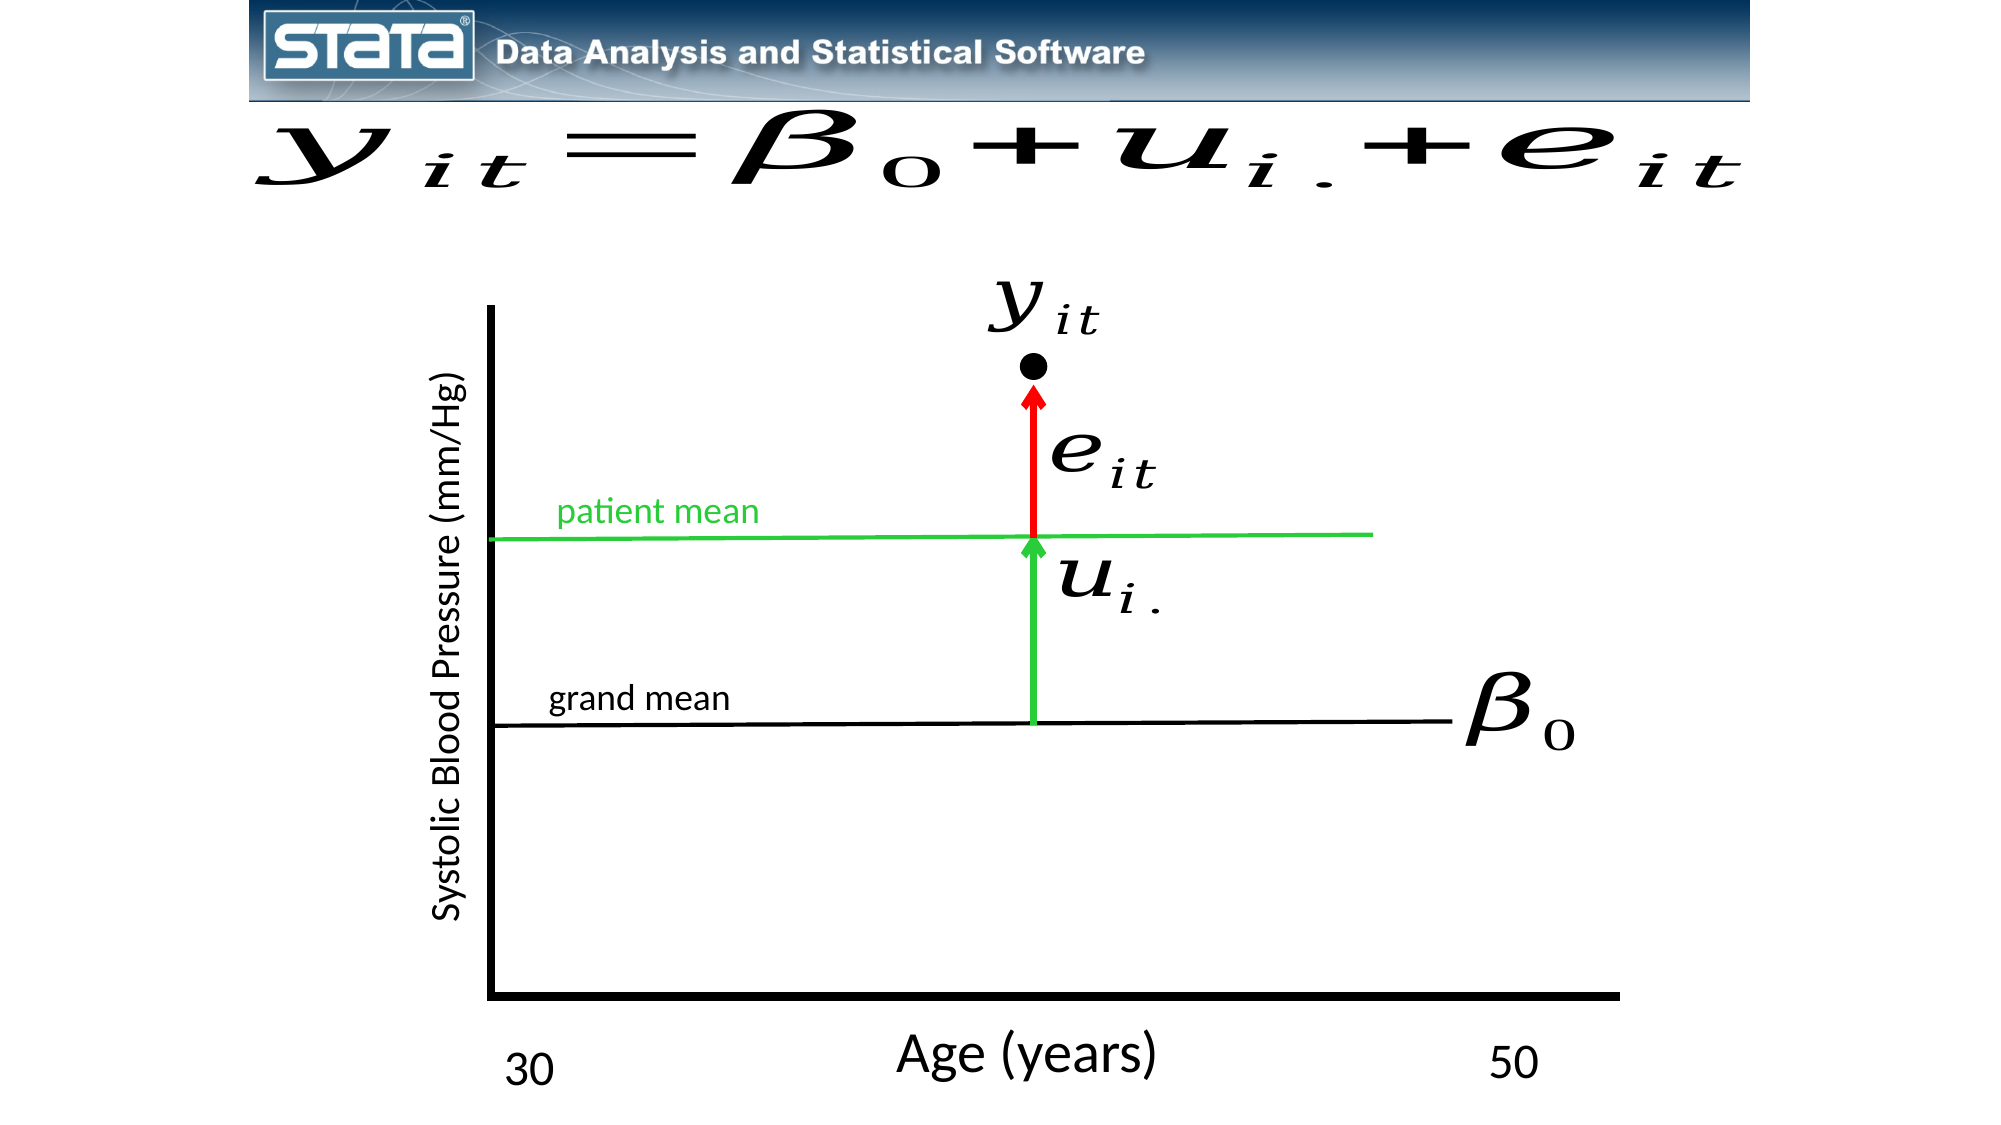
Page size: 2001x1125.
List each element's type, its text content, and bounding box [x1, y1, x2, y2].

text_box Systolic Blood Pressure (mm/Hg) [410, 355, 475, 938]
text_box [490, 534, 1371, 540]
text_box Age (years) [881, 1007, 1175, 1092]
text_box [1020, 354, 1047, 379]
text_box 50 [1473, 1021, 1554, 1097]
text_box 30 [489, 1027, 570, 1103]
text_box grand mean [533, 665, 746, 721]
text_box patient mean [541, 478, 776, 534]
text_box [490, 721, 1451, 726]
picture [249, 0, 1750, 102]
